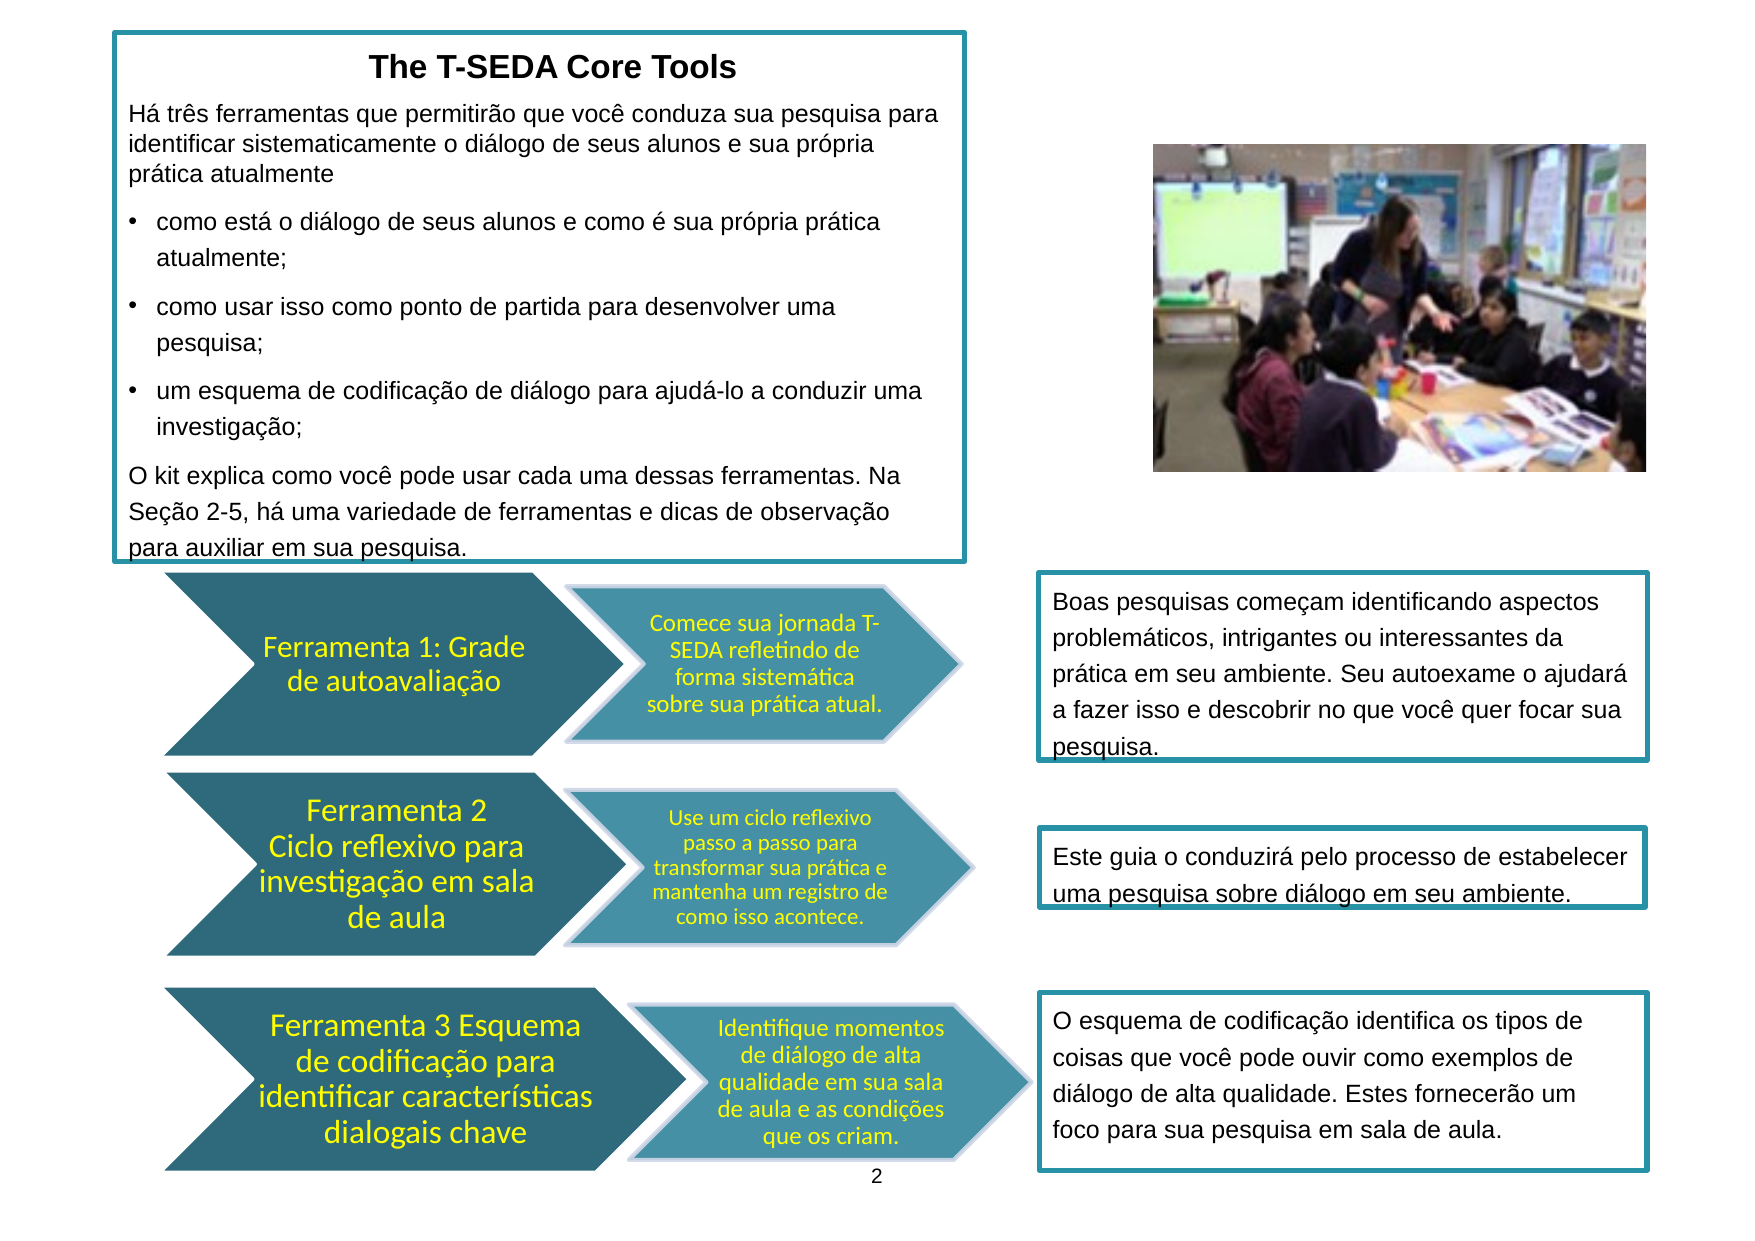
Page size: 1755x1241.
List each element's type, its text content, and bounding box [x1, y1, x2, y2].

text_box O esquema de codificação identifica os tipos de coisas que você pode ouvir como exemplos de diálogo de alta qualidade. Estes fornecerão um foco para sua pesquisa em sala de aula. [1039, 992, 1648, 1171]
text_box Este guia o conduzirá pelo processo de estabelecer uma pesquisa sobre diálogo em seu ambiente. [1039, 827, 1646, 907]
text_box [158, 570, 1032, 1174]
text_box [1153, 144, 1647, 472]
text_box The T-SEDA Core Tools Há três ferramentas que permitirão que você conduza sua pesquisa para identificar sistematicamente o diálogo de seus alunos e sua própria prática atualmente como está o diálogo de seus alunos e como é sua própria prática atualmente; como usar isso como ponto de partida para desenvolver uma pesquisa; um esquema de codificação de diálogo para ajudá-lo a conduzir uma investigação; O kit explica como você pode usar cada uma dessas ferramentas. Na Seção 2-5, há uma variedade de ferramentas e dicas de observação para auxiliar em sua pesquisa. [114, 32, 965, 562]
text_box 2 [866, 1181, 887, 1188]
text_box Boas pesquisas começam identificando aspectos problemáticos, intrigantes ou interessantes da prática em seu ambiente. Seu autoexame o ajudará a fazer isso e descobrir no que você quer focar sua pesquisa. [1038, 572, 1648, 761]
